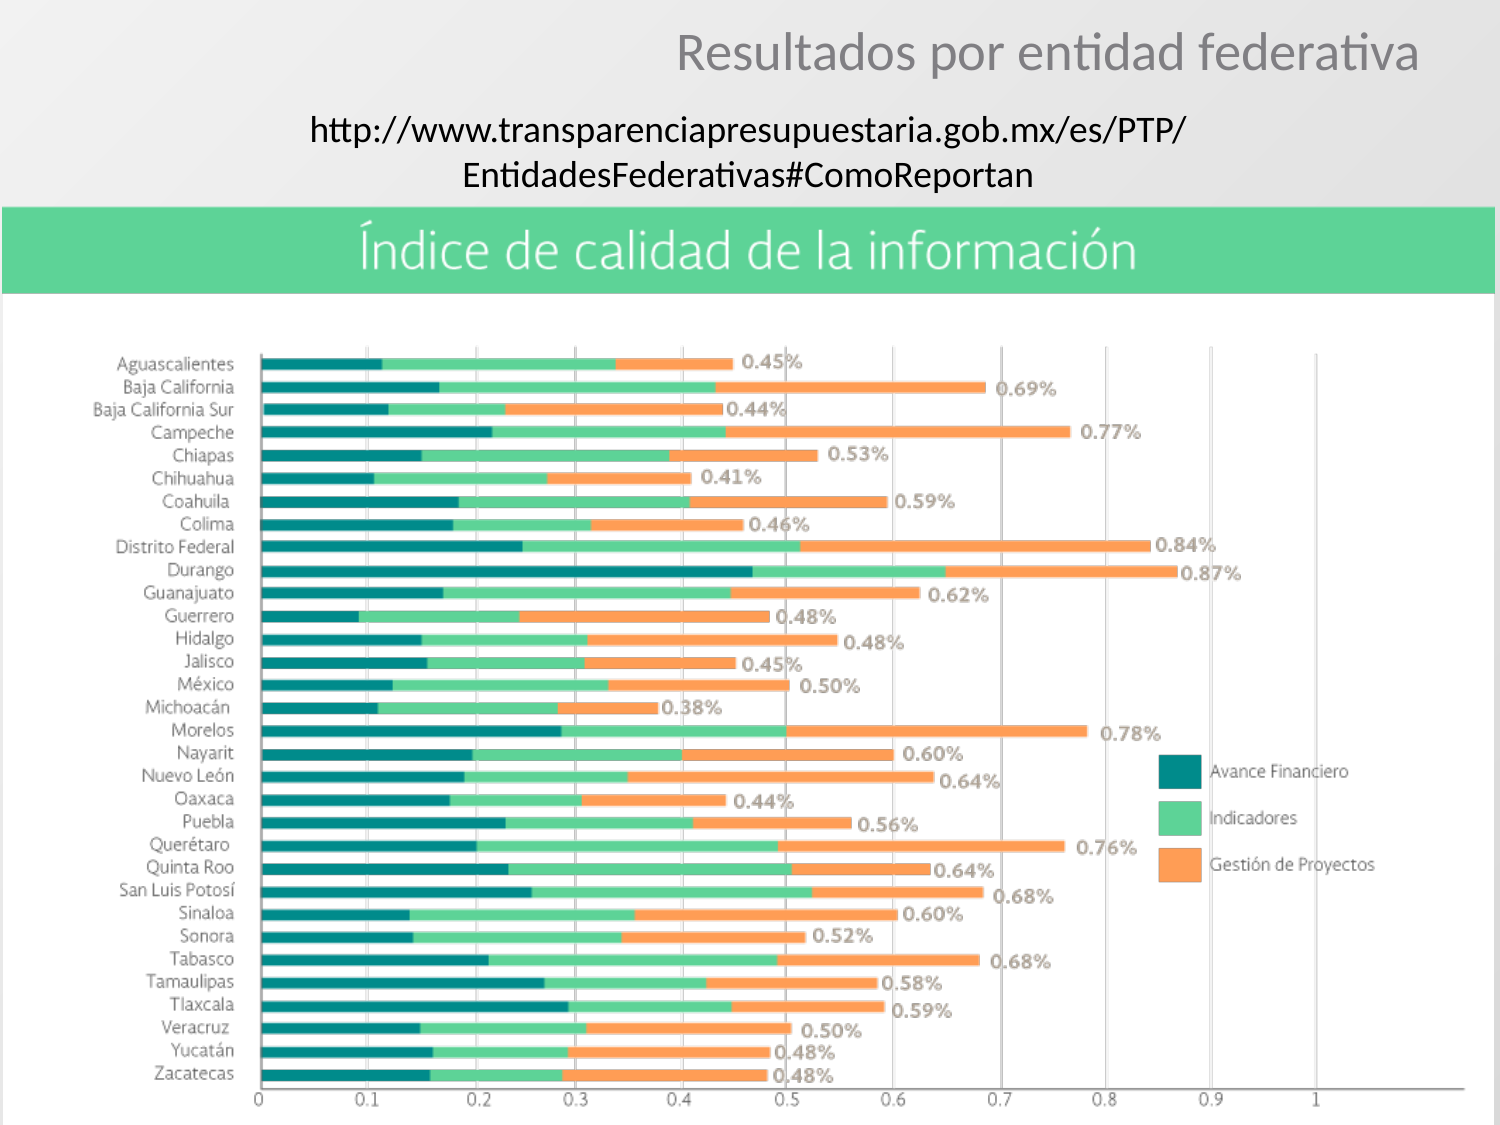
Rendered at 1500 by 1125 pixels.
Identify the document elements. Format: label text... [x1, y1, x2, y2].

picture [2, 206, 1495, 1125]
title Resultados por entidad federativa [85, 8, 1436, 133]
text_box http://www.transparenciapresupuestaria.gob.mx/es/PTP/EntidadesFederativas#ComoReportan [201, 97, 1296, 203]
